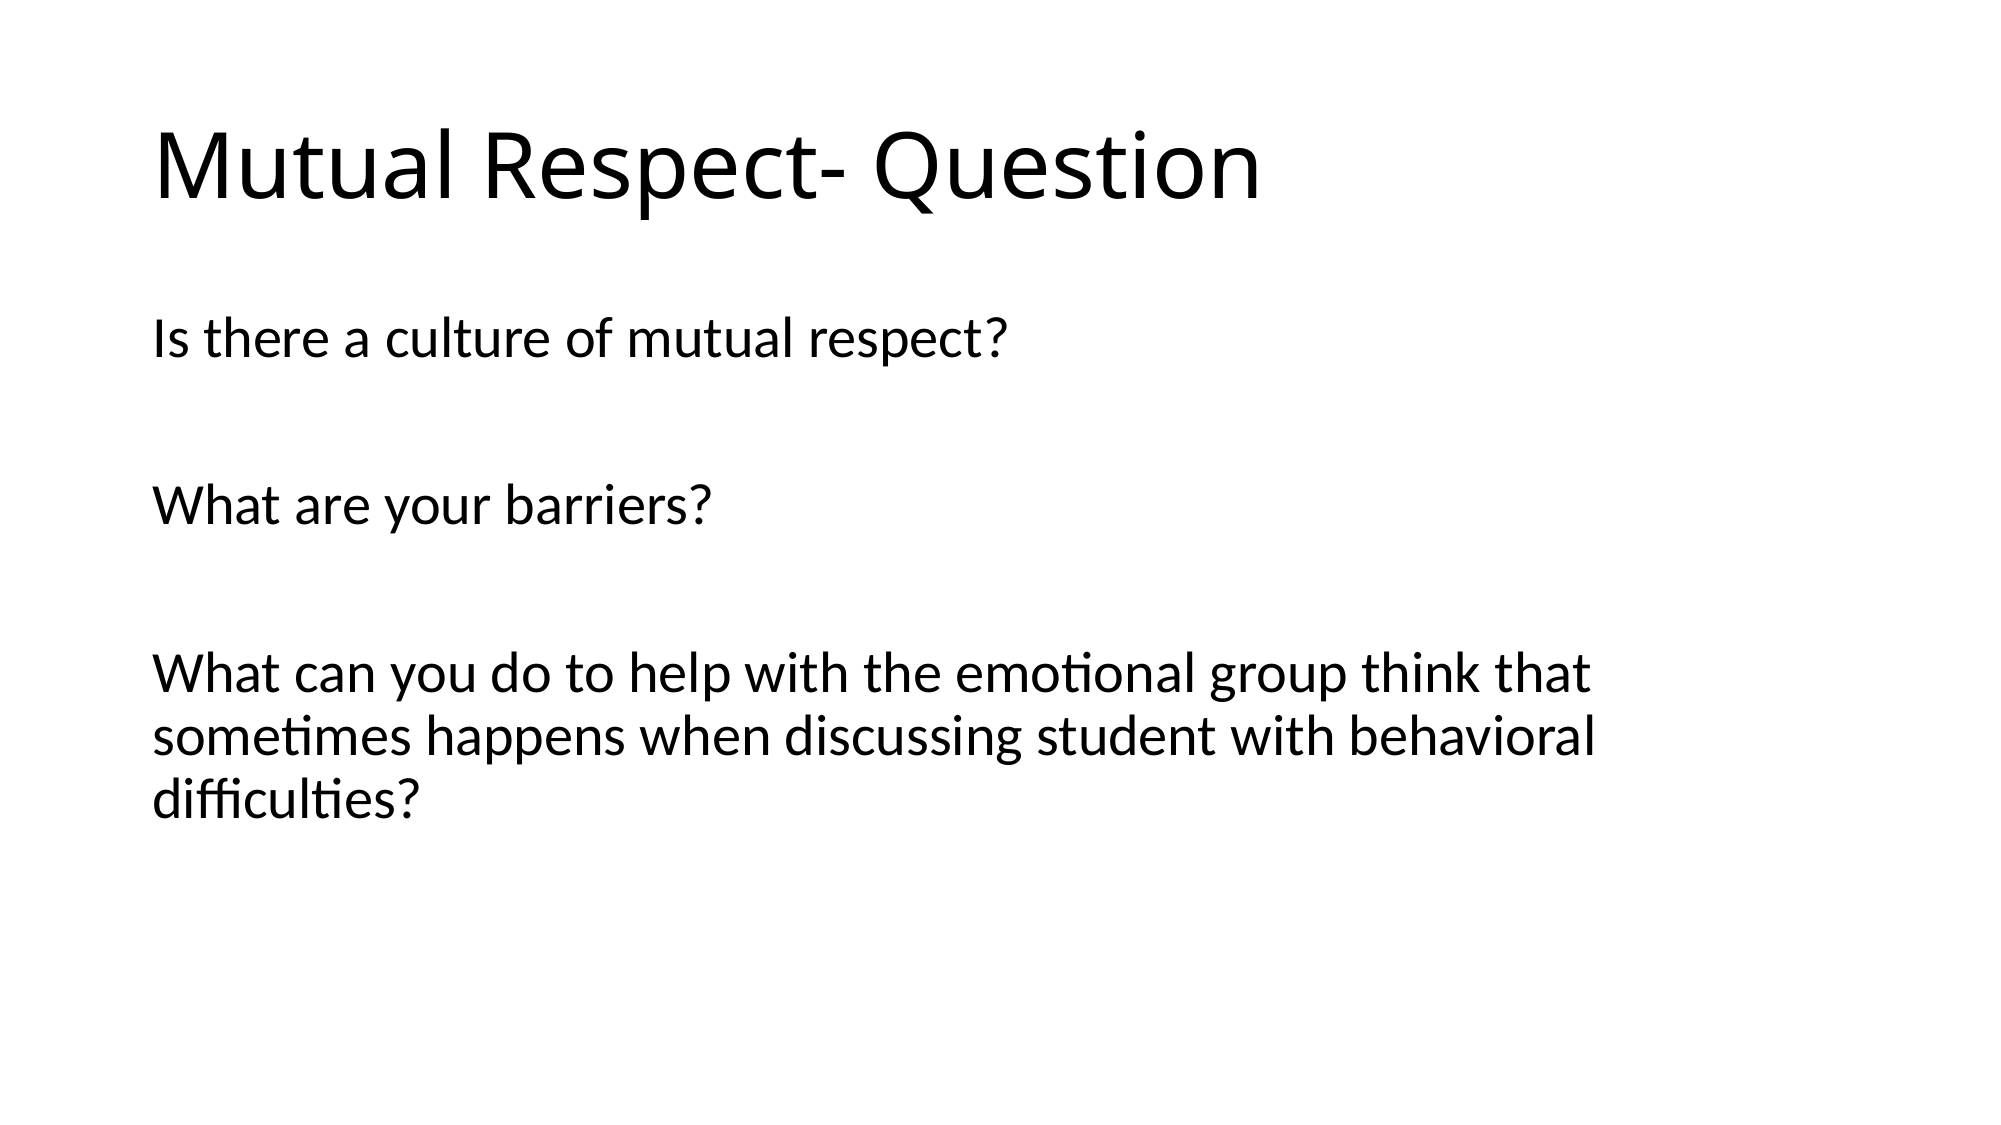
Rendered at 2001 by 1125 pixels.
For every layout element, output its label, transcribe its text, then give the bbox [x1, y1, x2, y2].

list Is there a culture of mutual respect? What are your barriers? What can you do to help with the emotional group think that sometimes happens when discussing student with behavioral difficulties? [137, 299, 1863, 1014]
title Mutual Respect- Question [137, 59, 1863, 278]
